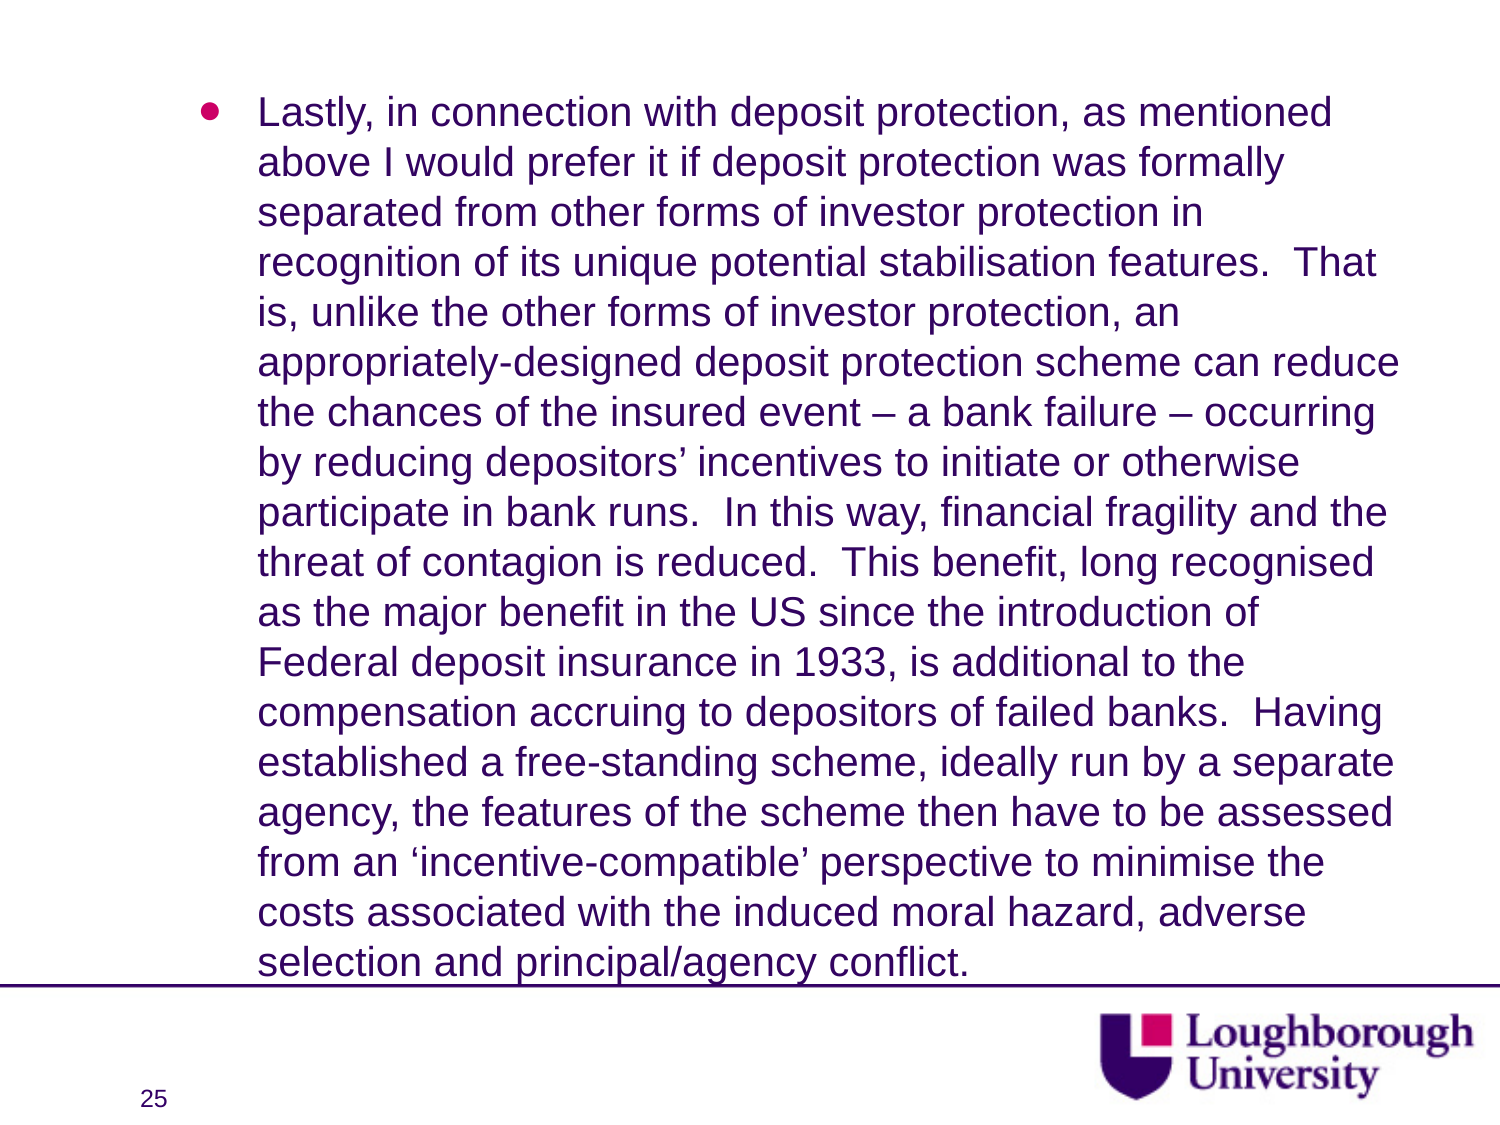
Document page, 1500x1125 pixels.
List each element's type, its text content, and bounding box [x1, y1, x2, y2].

list Lastly, in connection with deposit protection, as mentioned above I would prefer it if deposit protection was formally separated from other forms of investor protection in recognition of its unique potential stabilisation features. That is, unlike the other forms of investor protection, an appropriately-designed deposit protection scheme can reduce the chances of the insured event – a bank failure – occurring by reducing depositors’ incentives to initiate or otherwise participate in bank runs. In this way, financial fragility and the threat of contagion is reduced. This benefit, long recognised as the major benefit in the US since the introduction of Federal deposit insurance in 1933, is additional to the compensation accruing to depositors of failed banks. Having established a free-standing scheme, ideally run by a separate agency, the features of the scheme then have to be assessed from an ‘incentive-compatible’ perspective to minimise the costs associated with the induced moral hazard, adverse selection and principal/agency conflict. [123, 184, 1424, 885]
slide_number 25 [124, 1074, 226, 1107]
picture [0, 984, 1500, 1125]
